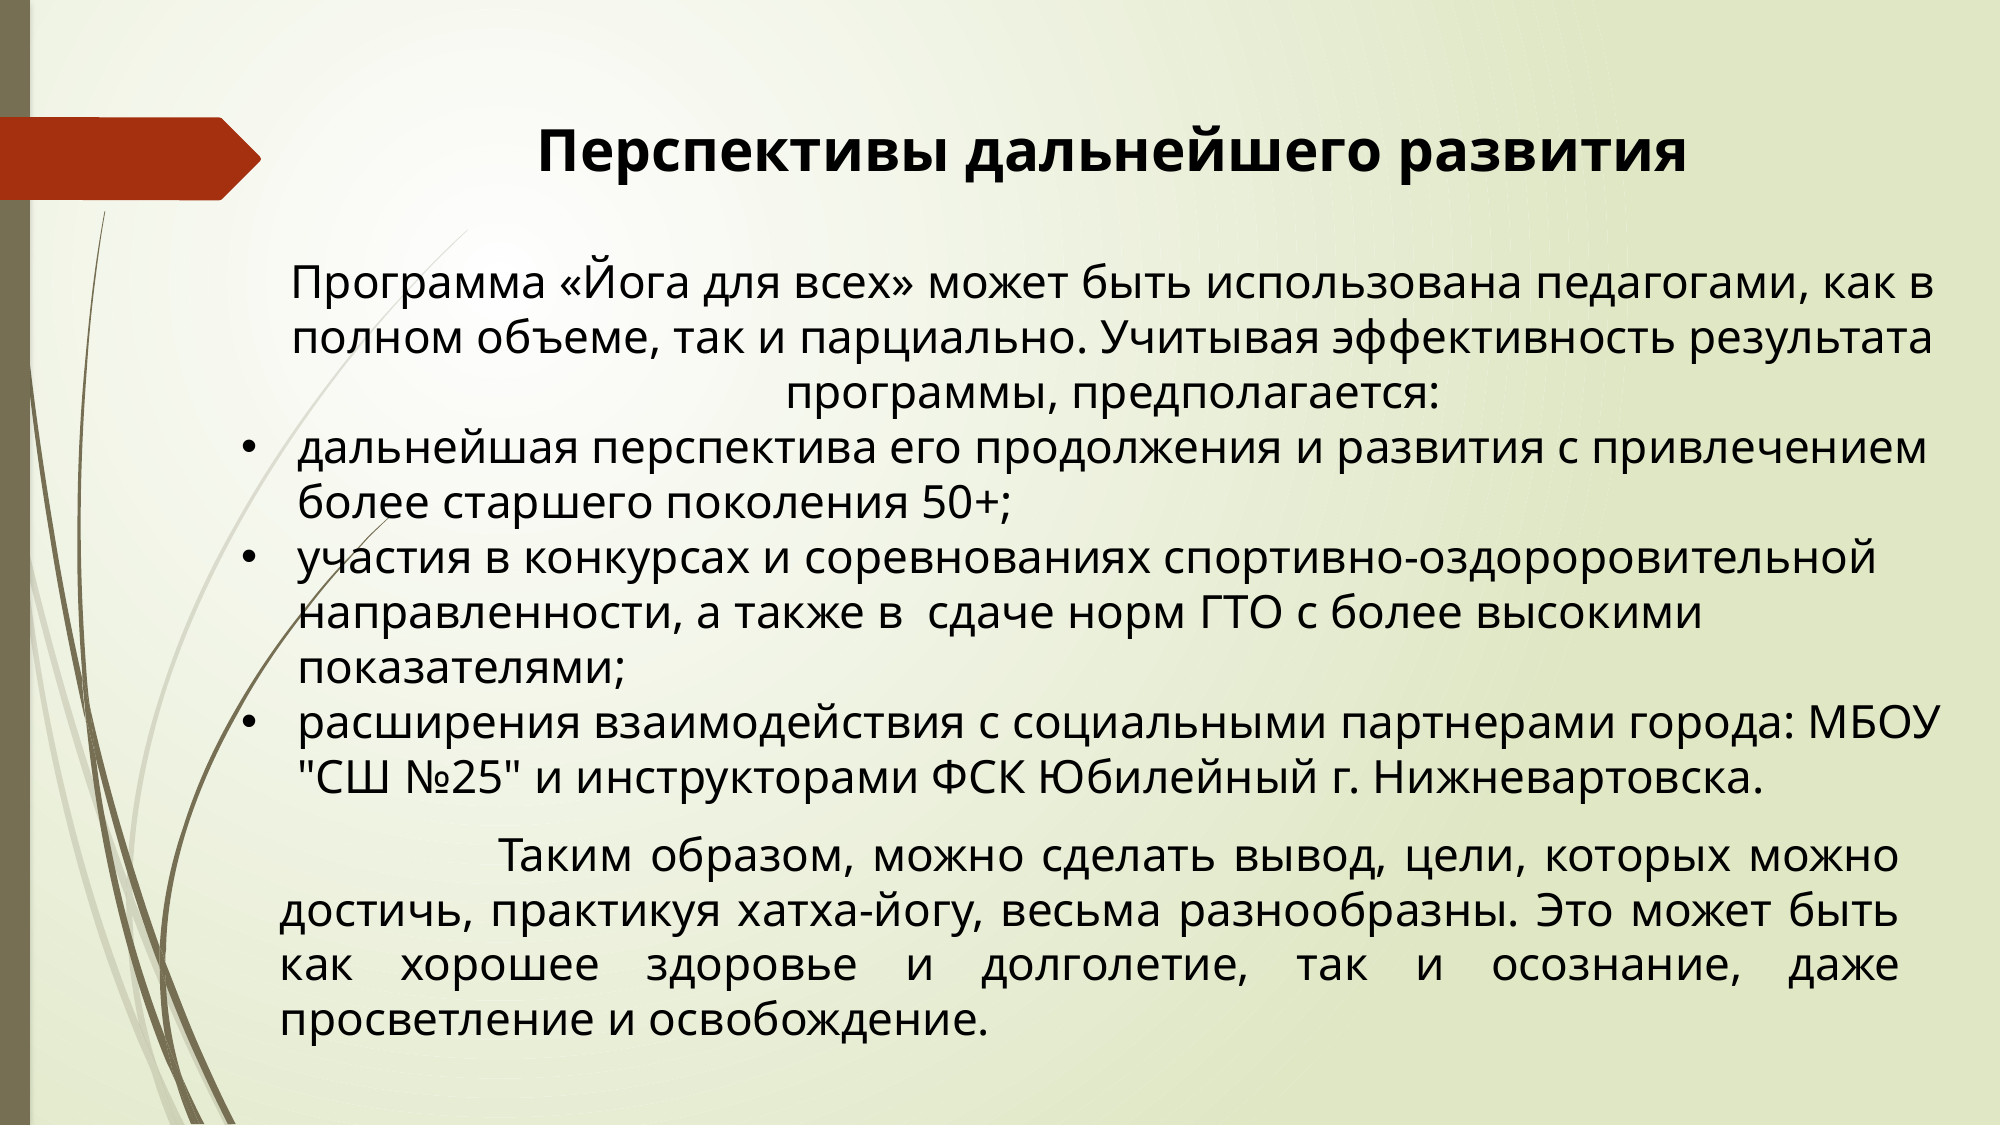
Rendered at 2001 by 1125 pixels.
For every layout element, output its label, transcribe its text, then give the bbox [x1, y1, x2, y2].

text_box Перспективы дальнейшего развития Программа «Йога для всех» может быть использована педагогами, как в полном объеме, так и парциально. Учитывая эффективность результата программы, предполагается: дальнейшая перспектива его продолжения и развития с привлечением более старшего поколения 50+; участия в конкурсах и соревнованиях спортивно-оздороровительной направленности, а также в сдаче норм ГТО с более высокими показателями; расширения взаимодействия с социальными партнерами города: МБОУ "СШ №25" и инструкторами ФСК Юбилейный г. Нижневартовска. [226, 105, 2000, 811]
list Таким образом, можно сделать вывод, цели, которых можно достичь, практикуя хатха-йогу, весьма разнообразны. Это может быть как хорошее здоровье и долголетие, так и осознание, даже просветление и освобождение. [264, 817, 1917, 1063]
